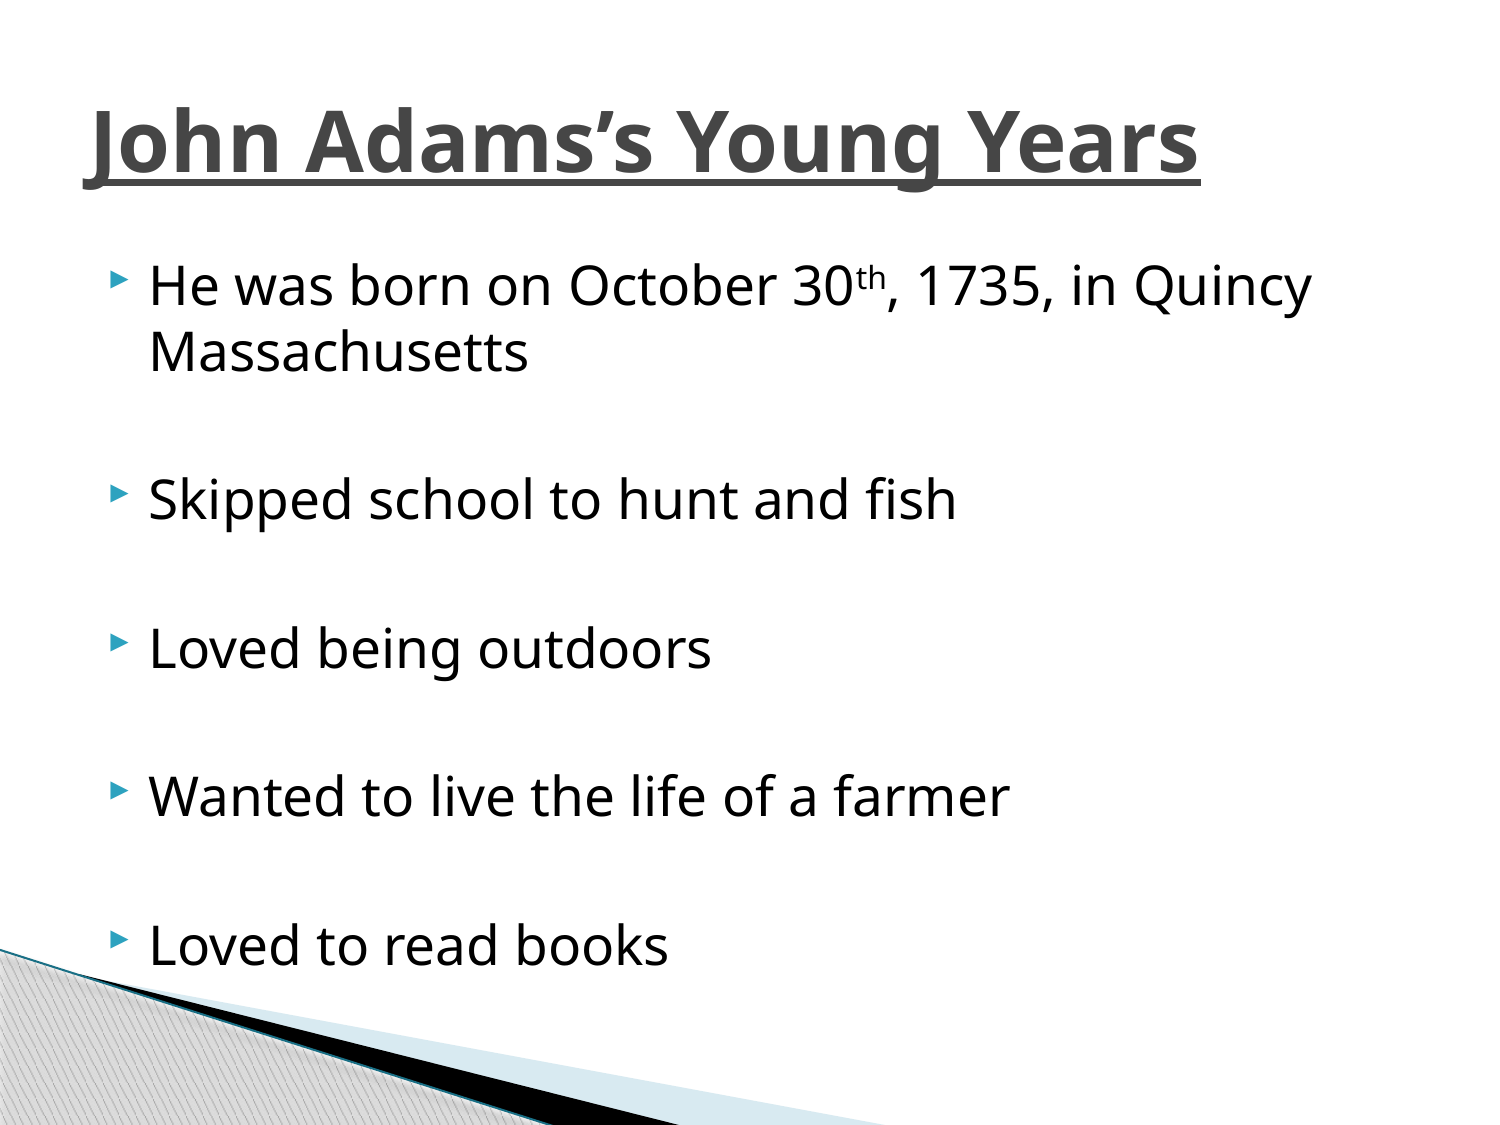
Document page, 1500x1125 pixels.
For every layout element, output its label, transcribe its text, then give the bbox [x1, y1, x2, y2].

list He was born on October 30th, 1735, in Quincy Massachusetts Skipped school to hunt and fish Loved being outdoors Wanted to live the life of a farmer Loved to read books [75, 243, 1425, 986]
title John Adams’s Young Years [75, 45, 1425, 233]
